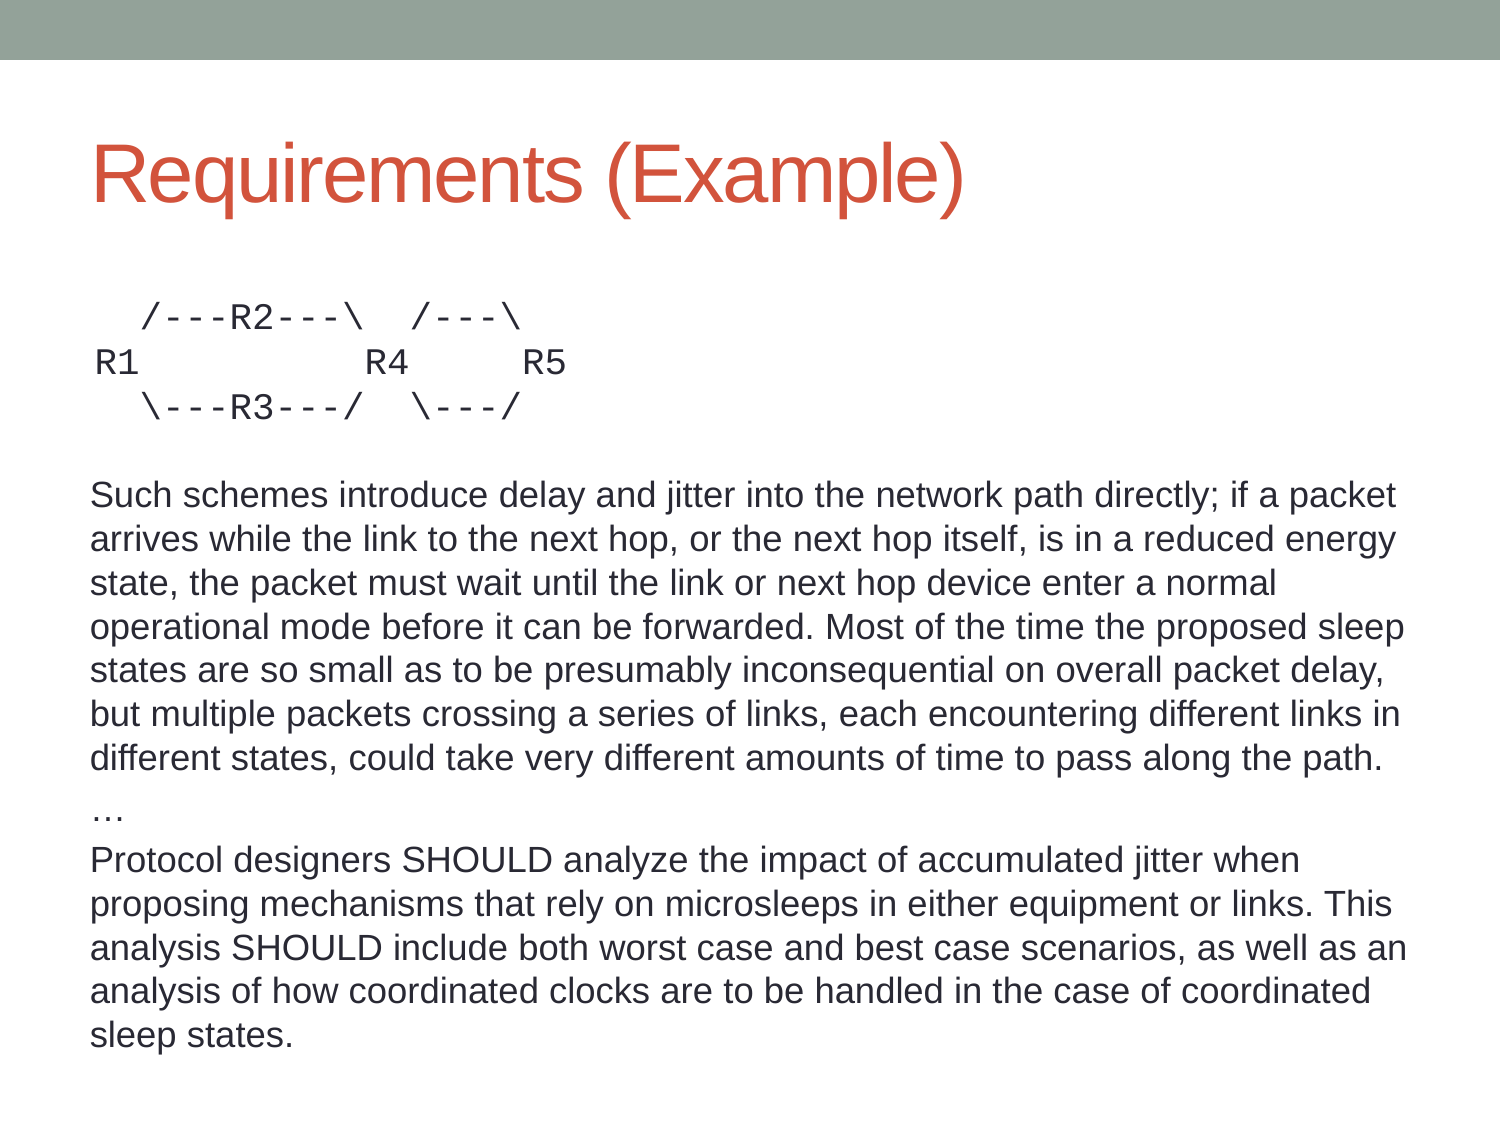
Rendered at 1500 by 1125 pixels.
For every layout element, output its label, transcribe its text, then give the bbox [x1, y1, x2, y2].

text_box Such schemes introduce delay and jitter into the network path directly; if a packet arrives while the link to the next hop, or the next hop itself, is in a reduced energy state, the packet must wait until the link or next hop device enter a normal operational mode before it can be forwarded. Most of the time the proposed sleep states are so small as to be presumably inconsequential on overall packet delay, but multiple packets crossing a series of links, each encountering different links in different states, could take very different amounts of time to pass along the path. … Protocol designers SHOULD analyze the impact of accumulated jitter when proposing mechanisms that rely on microsleeps in either equipment or links. This analysis SHOULD include both worst case and best case scenarios, as well as an analysis of how coordinated clocks are to be handled in the case of coordinated sleep states. [74, 463, 1425, 1073]
text_box /---R2---\ /---\ R1 R4 R5 \---R3---/ \---/ [79, 284, 583, 435]
title Requirements (Example) [75, 87, 1425, 250]
